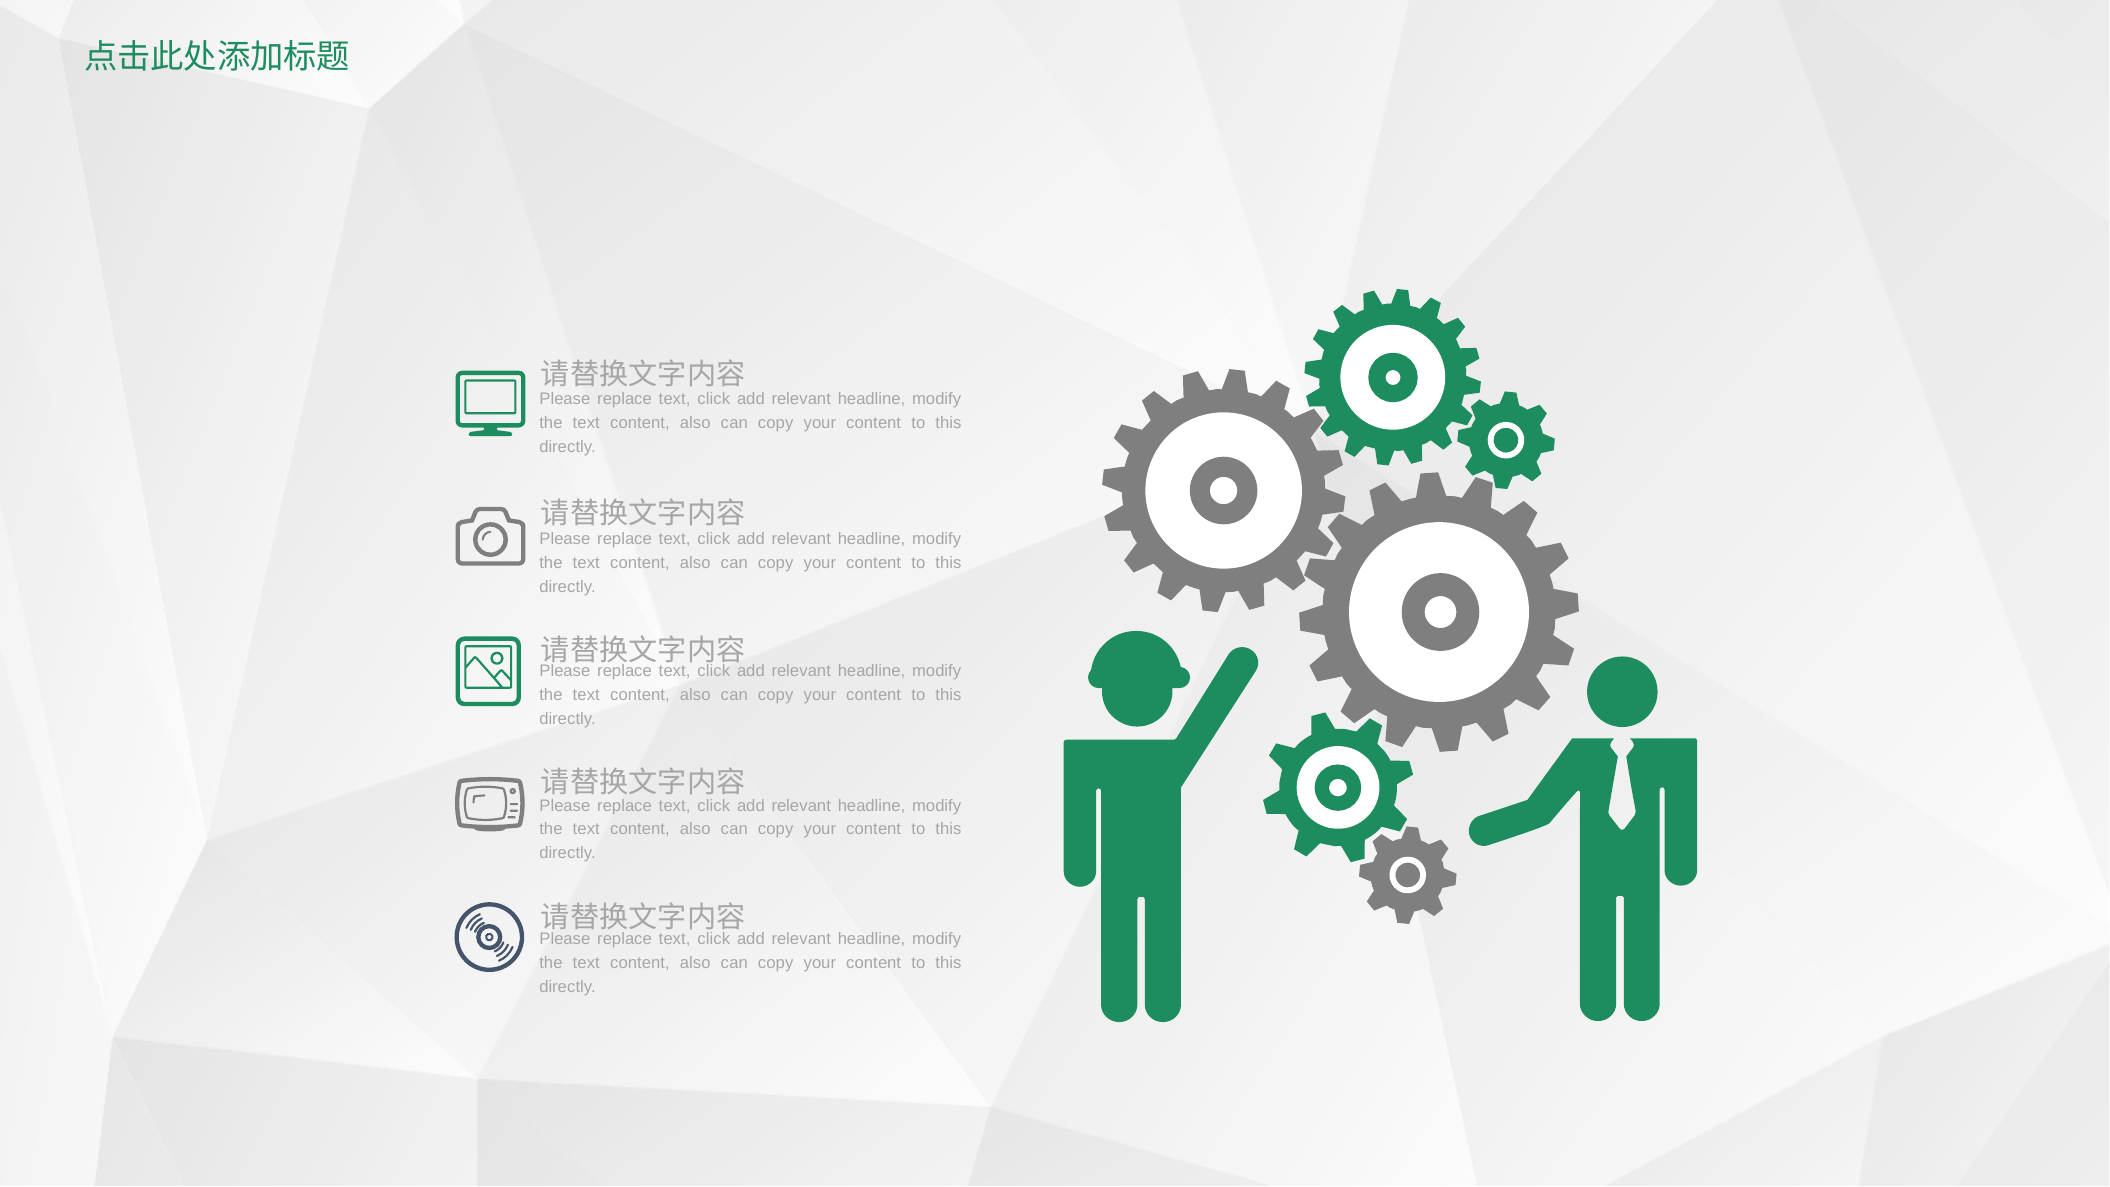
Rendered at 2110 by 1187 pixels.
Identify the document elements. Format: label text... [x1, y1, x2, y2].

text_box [539, 624, 963, 729]
text_box [1340, 324, 1446, 430]
text_box [1145, 412, 1302, 569]
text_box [539, 756, 963, 864]
text_box 点击此处添加标题 [69, 27, 380, 86]
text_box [455, 370, 526, 437]
text_box [1348, 522, 1530, 702]
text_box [539, 891, 963, 997]
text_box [454, 902, 525, 973]
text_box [1063, 630, 1261, 1023]
text_box [1299, 472, 1579, 752]
text_box [1199, 466, 1248, 515]
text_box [454, 776, 525, 832]
text_box [1487, 421, 1525, 459]
picture [0, 0, 2110, 1186]
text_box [455, 506, 526, 566]
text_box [455, 636, 522, 707]
text_box [1296, 746, 1380, 829]
text_box [1102, 369, 1346, 613]
text_box [1389, 856, 1427, 894]
text_box [1358, 826, 1457, 924]
text_box [1457, 391, 1555, 489]
text_box [1304, 288, 1481, 466]
text_box [1376, 361, 1410, 394]
text_box [1413, 584, 1468, 640]
text_box [1321, 771, 1355, 804]
text_box [1263, 712, 1414, 863]
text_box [539, 487, 963, 597]
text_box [539, 348, 963, 457]
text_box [1468, 656, 1698, 1022]
